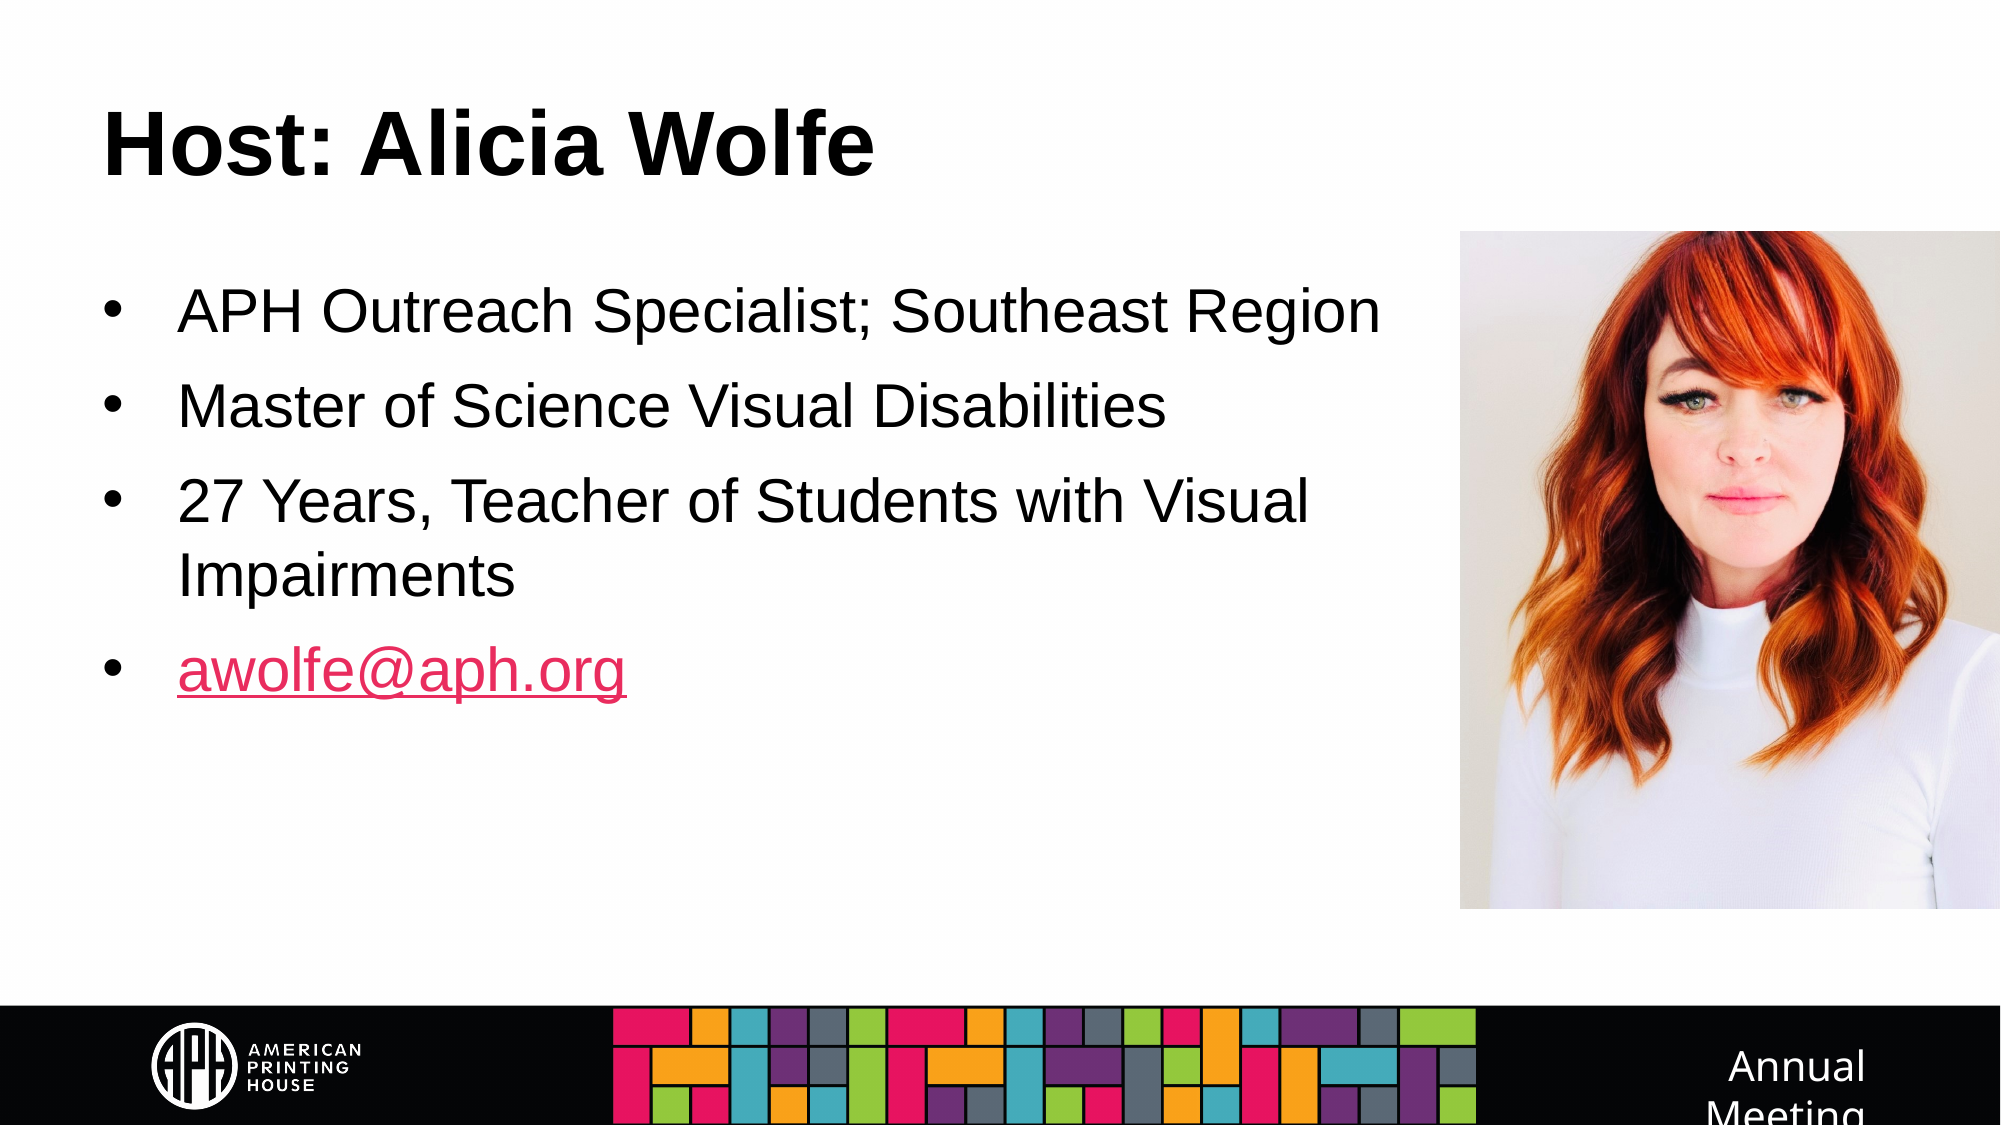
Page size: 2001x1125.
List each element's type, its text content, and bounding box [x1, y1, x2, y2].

picture [1771, 1111, 1783, 1118]
picture [1748, 1111, 1760, 1118]
picture [1846, 1111, 1858, 1125]
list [1460, 231, 2000, 909]
list APH Outreach Specialist; Southeast Region Master of Science Visual Disabilities 27 Years, Teacher of Students with Visual Impairments awolfe@aph.org [87, 263, 1411, 738]
picture [0, 0, 2001, 1125]
title Host: Alicia Wolfe [87, 59, 1813, 232]
picture [1821, 1111, 1833, 1125]
picture [1711, 1105, 1719, 1125]
picture [1727, 1107, 1734, 1125]
